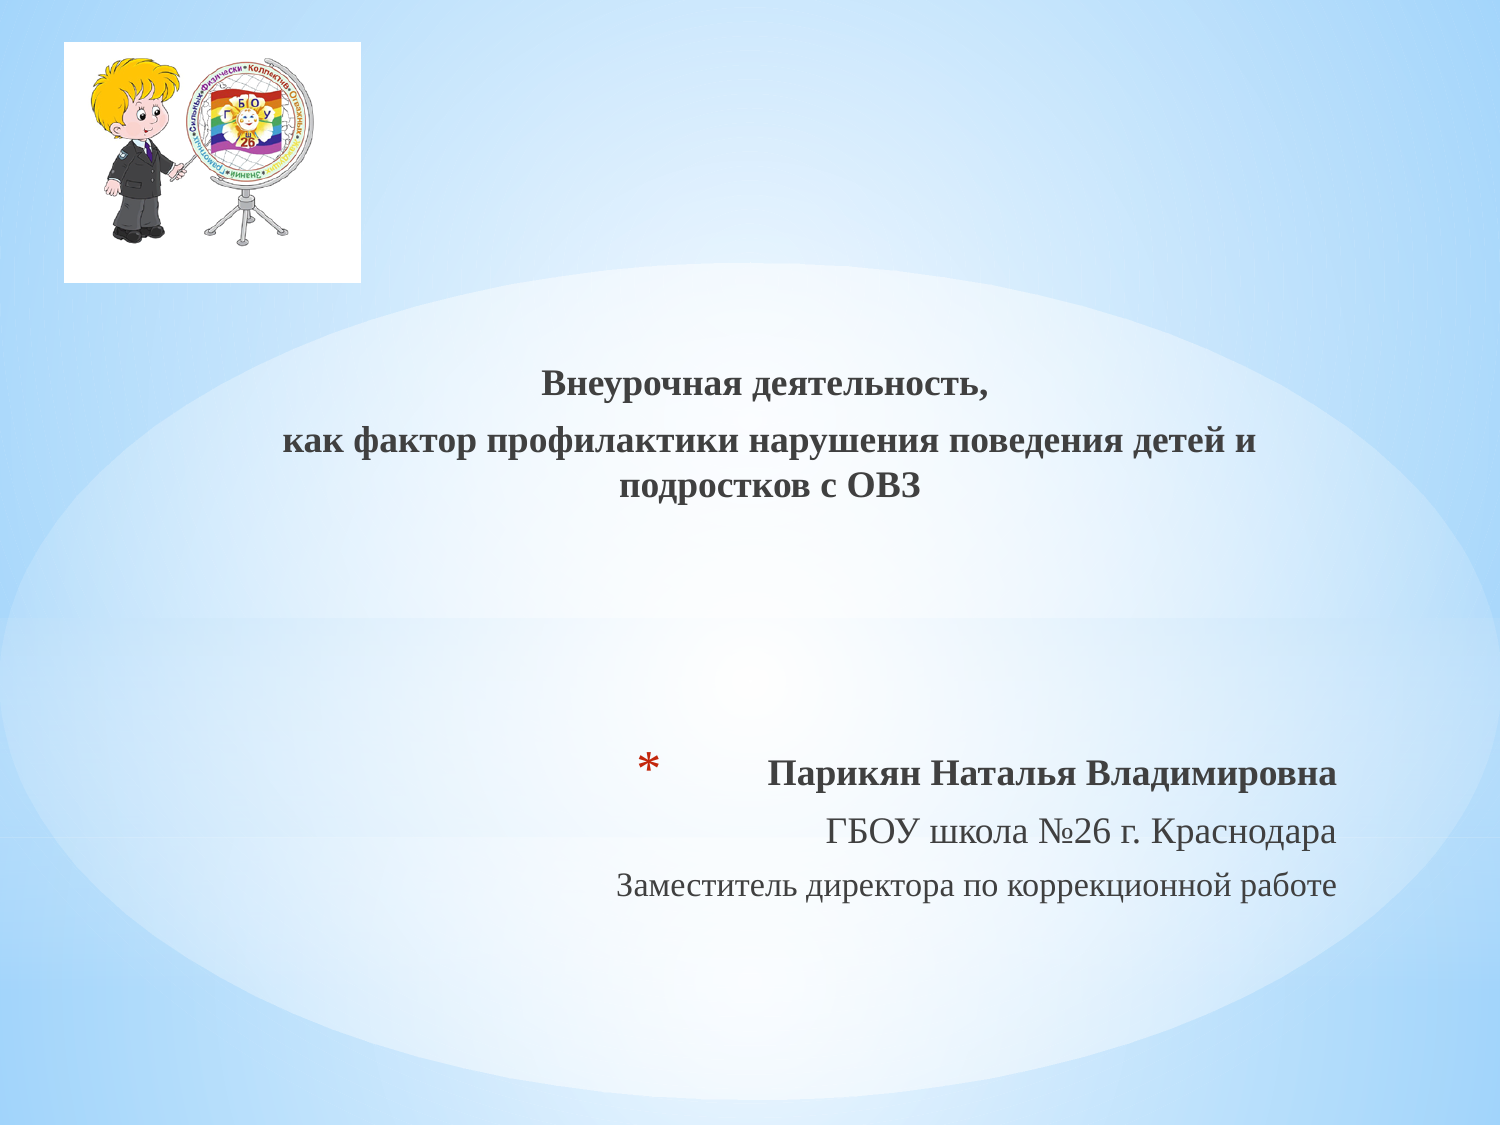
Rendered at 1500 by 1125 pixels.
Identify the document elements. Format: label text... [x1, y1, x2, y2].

picture [64, 42, 361, 283]
list Внеурочная деятельность, как фактор профилактики нарушения поведения детей и подростков с ОВЗ Парикян Наталья Владимировна ГБОУ школа №26 г. Краснодара Заместитель директора по коррекционной работе [187, 120, 1353, 917]
